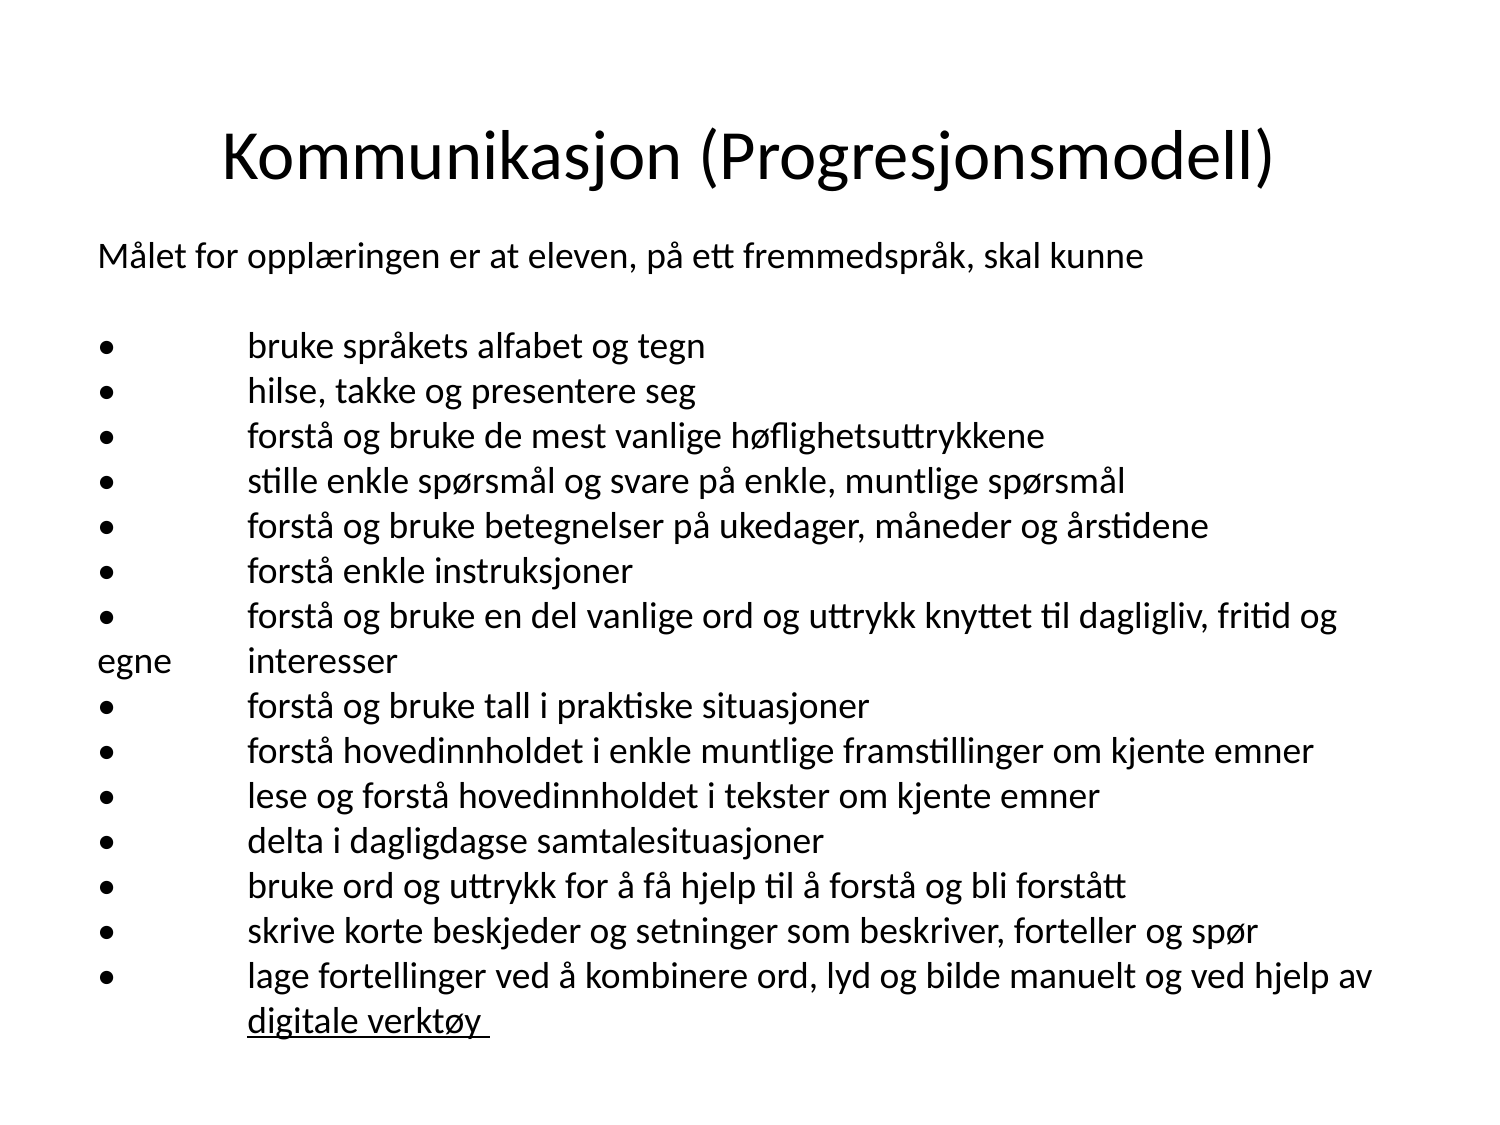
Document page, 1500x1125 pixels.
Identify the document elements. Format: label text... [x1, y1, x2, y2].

title Kommunikasjon (Progresjonsmodell) [112, 99, 1388, 223]
text_box Målet for opplæringen er at eleven, på ett fremmedspråk, skal kunne • bruke språkets alfabet og tegn • hilse, takke og presentere seg • forstå og bruke de mest vanlige høflighetsuttrykkene • stille enkle spørsmål og svare på enkle, muntlige spørsmål • forstå og bruke betegnelser på ukedager, måneder og årstidene • forstå enkle instruksjoner • forstå og bruke en del vanlige ord og uttrykk knyttet til dagligliv, fritid og egne interesser • forstå og bruke tall i praktiske situasjoner • forstå hovedinnholdet i enkle muntlige framstillinger om kjente emner • lese og forstå hovedinnholdet i tekster om kjente emner • delta i dagligdagse samtalesituasjoner • bruke ord og uttrykk for å få hjelp til å forstå og bli forstått • skrive korte beskjeder og setninger som beskriver, forteller og spør • lage fortellinger ved å kombinere ord, lyd og bilde manuelt og ved hjelp av digitale verktøy [82, 223, 1425, 1049]
